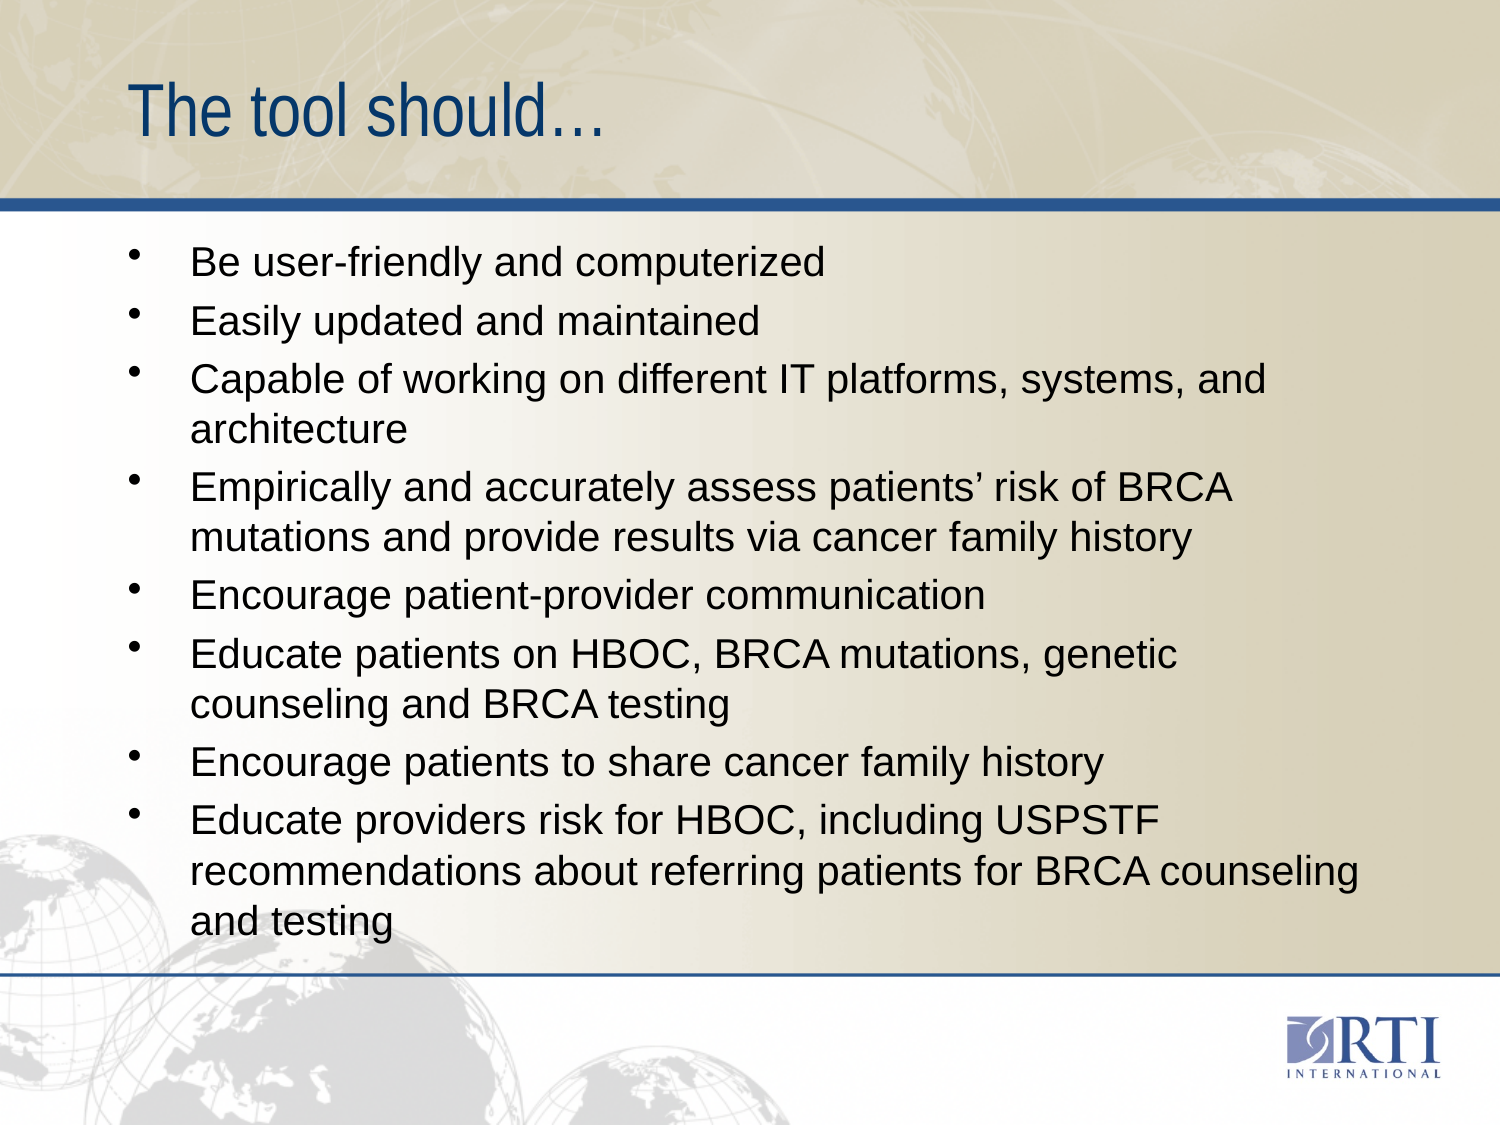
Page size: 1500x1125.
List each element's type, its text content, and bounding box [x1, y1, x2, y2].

picture [0, 977, 1500, 1125]
title The tool should… [112, 37, 1388, 176]
picture [0, 0, 1500, 973]
list Be user-friendly and computerized Easily updated and maintained Capable of working on different IT platforms, systems, and architecture Empirically and accurately assess patients’ risk of BRCA mutations and provide results via cancer family history Encourage patient-provider communication Educate patients on HBOC, BRCA mutations, genetic counseling and BRCA testing Encourage patients to share cancer family history Educate providers risk for HBOC, including USPSTF recommendations about referring patients for BRCA counseling and testing [112, 227, 1388, 963]
